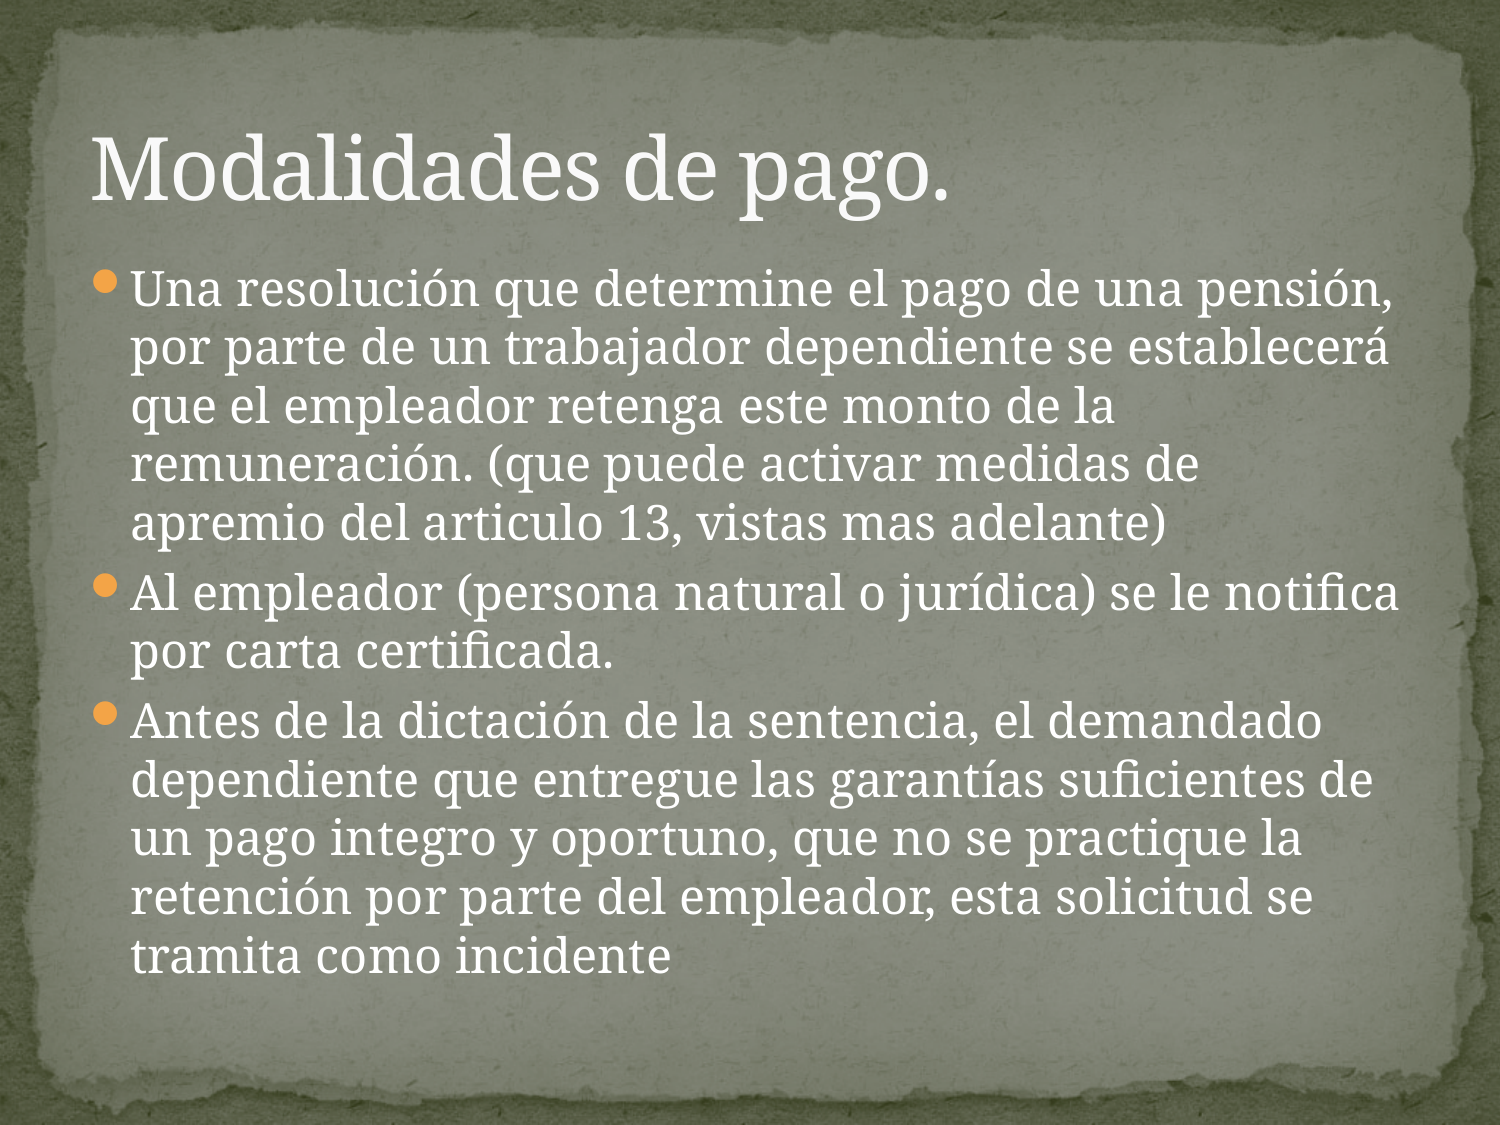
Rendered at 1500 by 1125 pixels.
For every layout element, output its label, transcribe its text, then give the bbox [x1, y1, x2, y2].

list Una resolución que determine el pago de una pensión, por parte de un trabajador dependiente se establecerá que el empleador retenga este monto de la remuneración. (que puede activar medidas de apremio del articulo 13, vistas mas adelante) Al empleador (persona natural o jurídica) se le notifica por carta certificada. Antes de la dictación de la sentencia, el demandado dependiente que entregue las garantías suficientes de un pago integro y oportuno, que no se practique la retención por parte del empleador, esta solicitud se tramita como incidente [75, 249, 1425, 1000]
title Modalidades de pago. [74, 24, 1425, 225]
